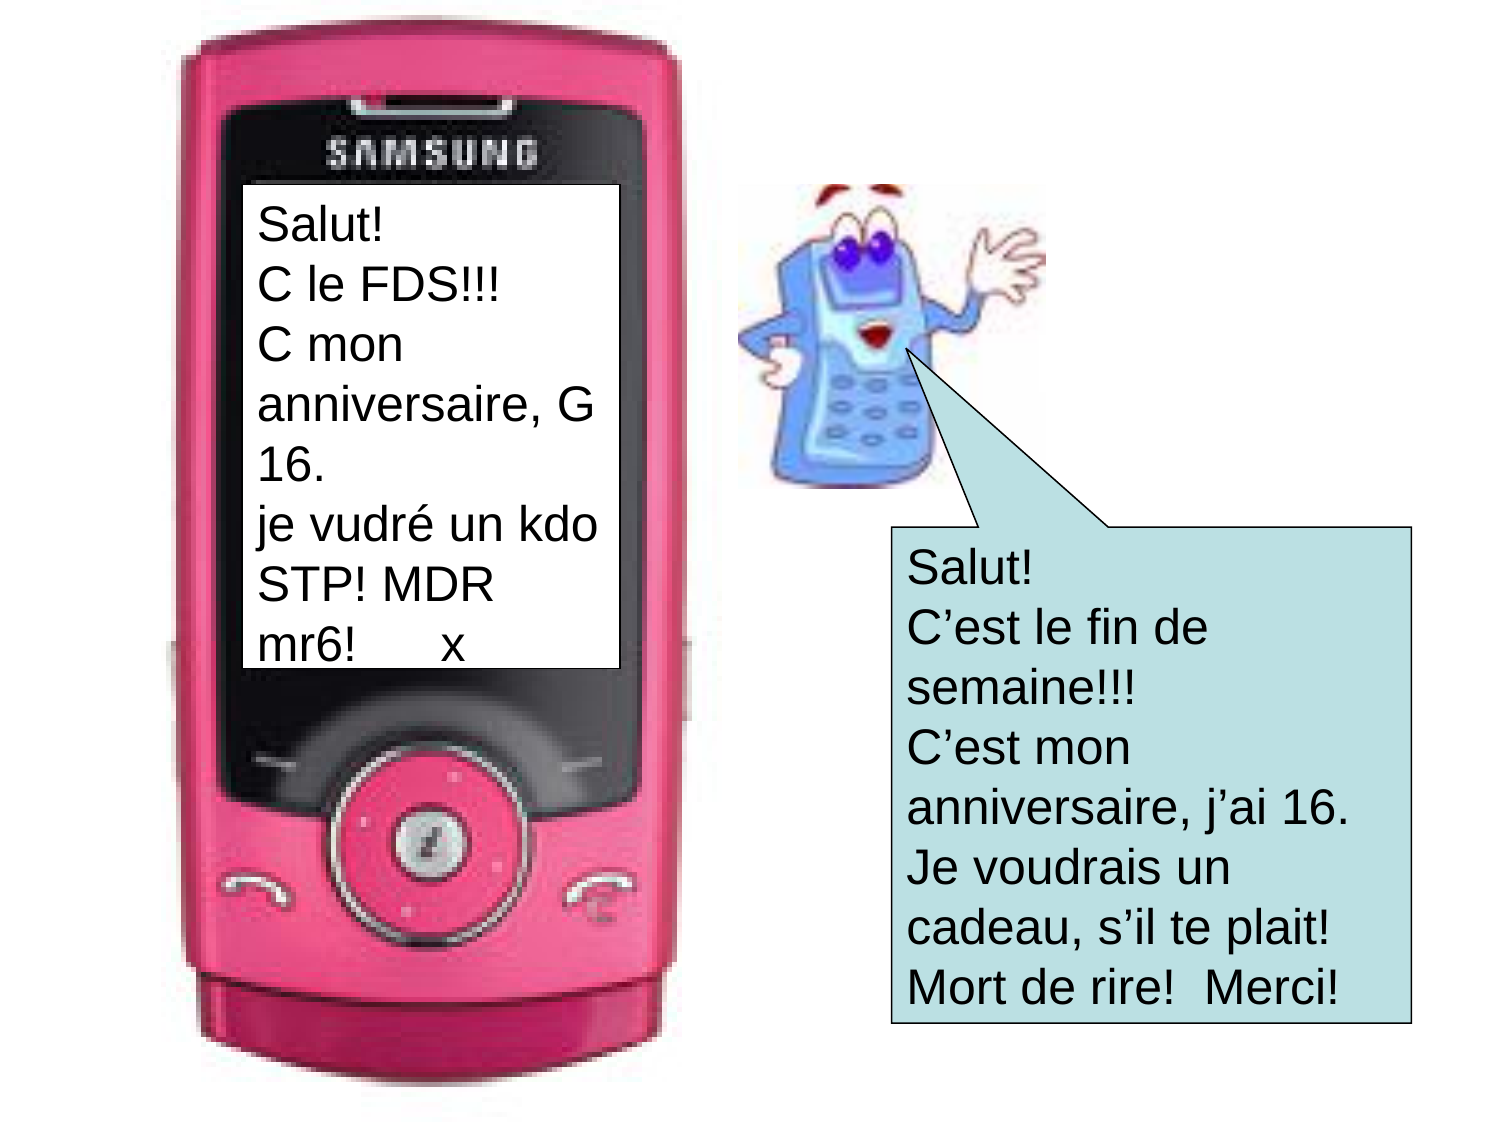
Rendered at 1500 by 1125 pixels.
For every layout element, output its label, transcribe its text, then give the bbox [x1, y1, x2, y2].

text_box Salut! C’est le fin de semaine!!! C’est mon anniversaire, j’ai 16. Je voudrais un cadeau, s’il te plait! Mort de rire! Merci! [891, 475, 1412, 1024]
picture [40, 0, 1046, 1125]
